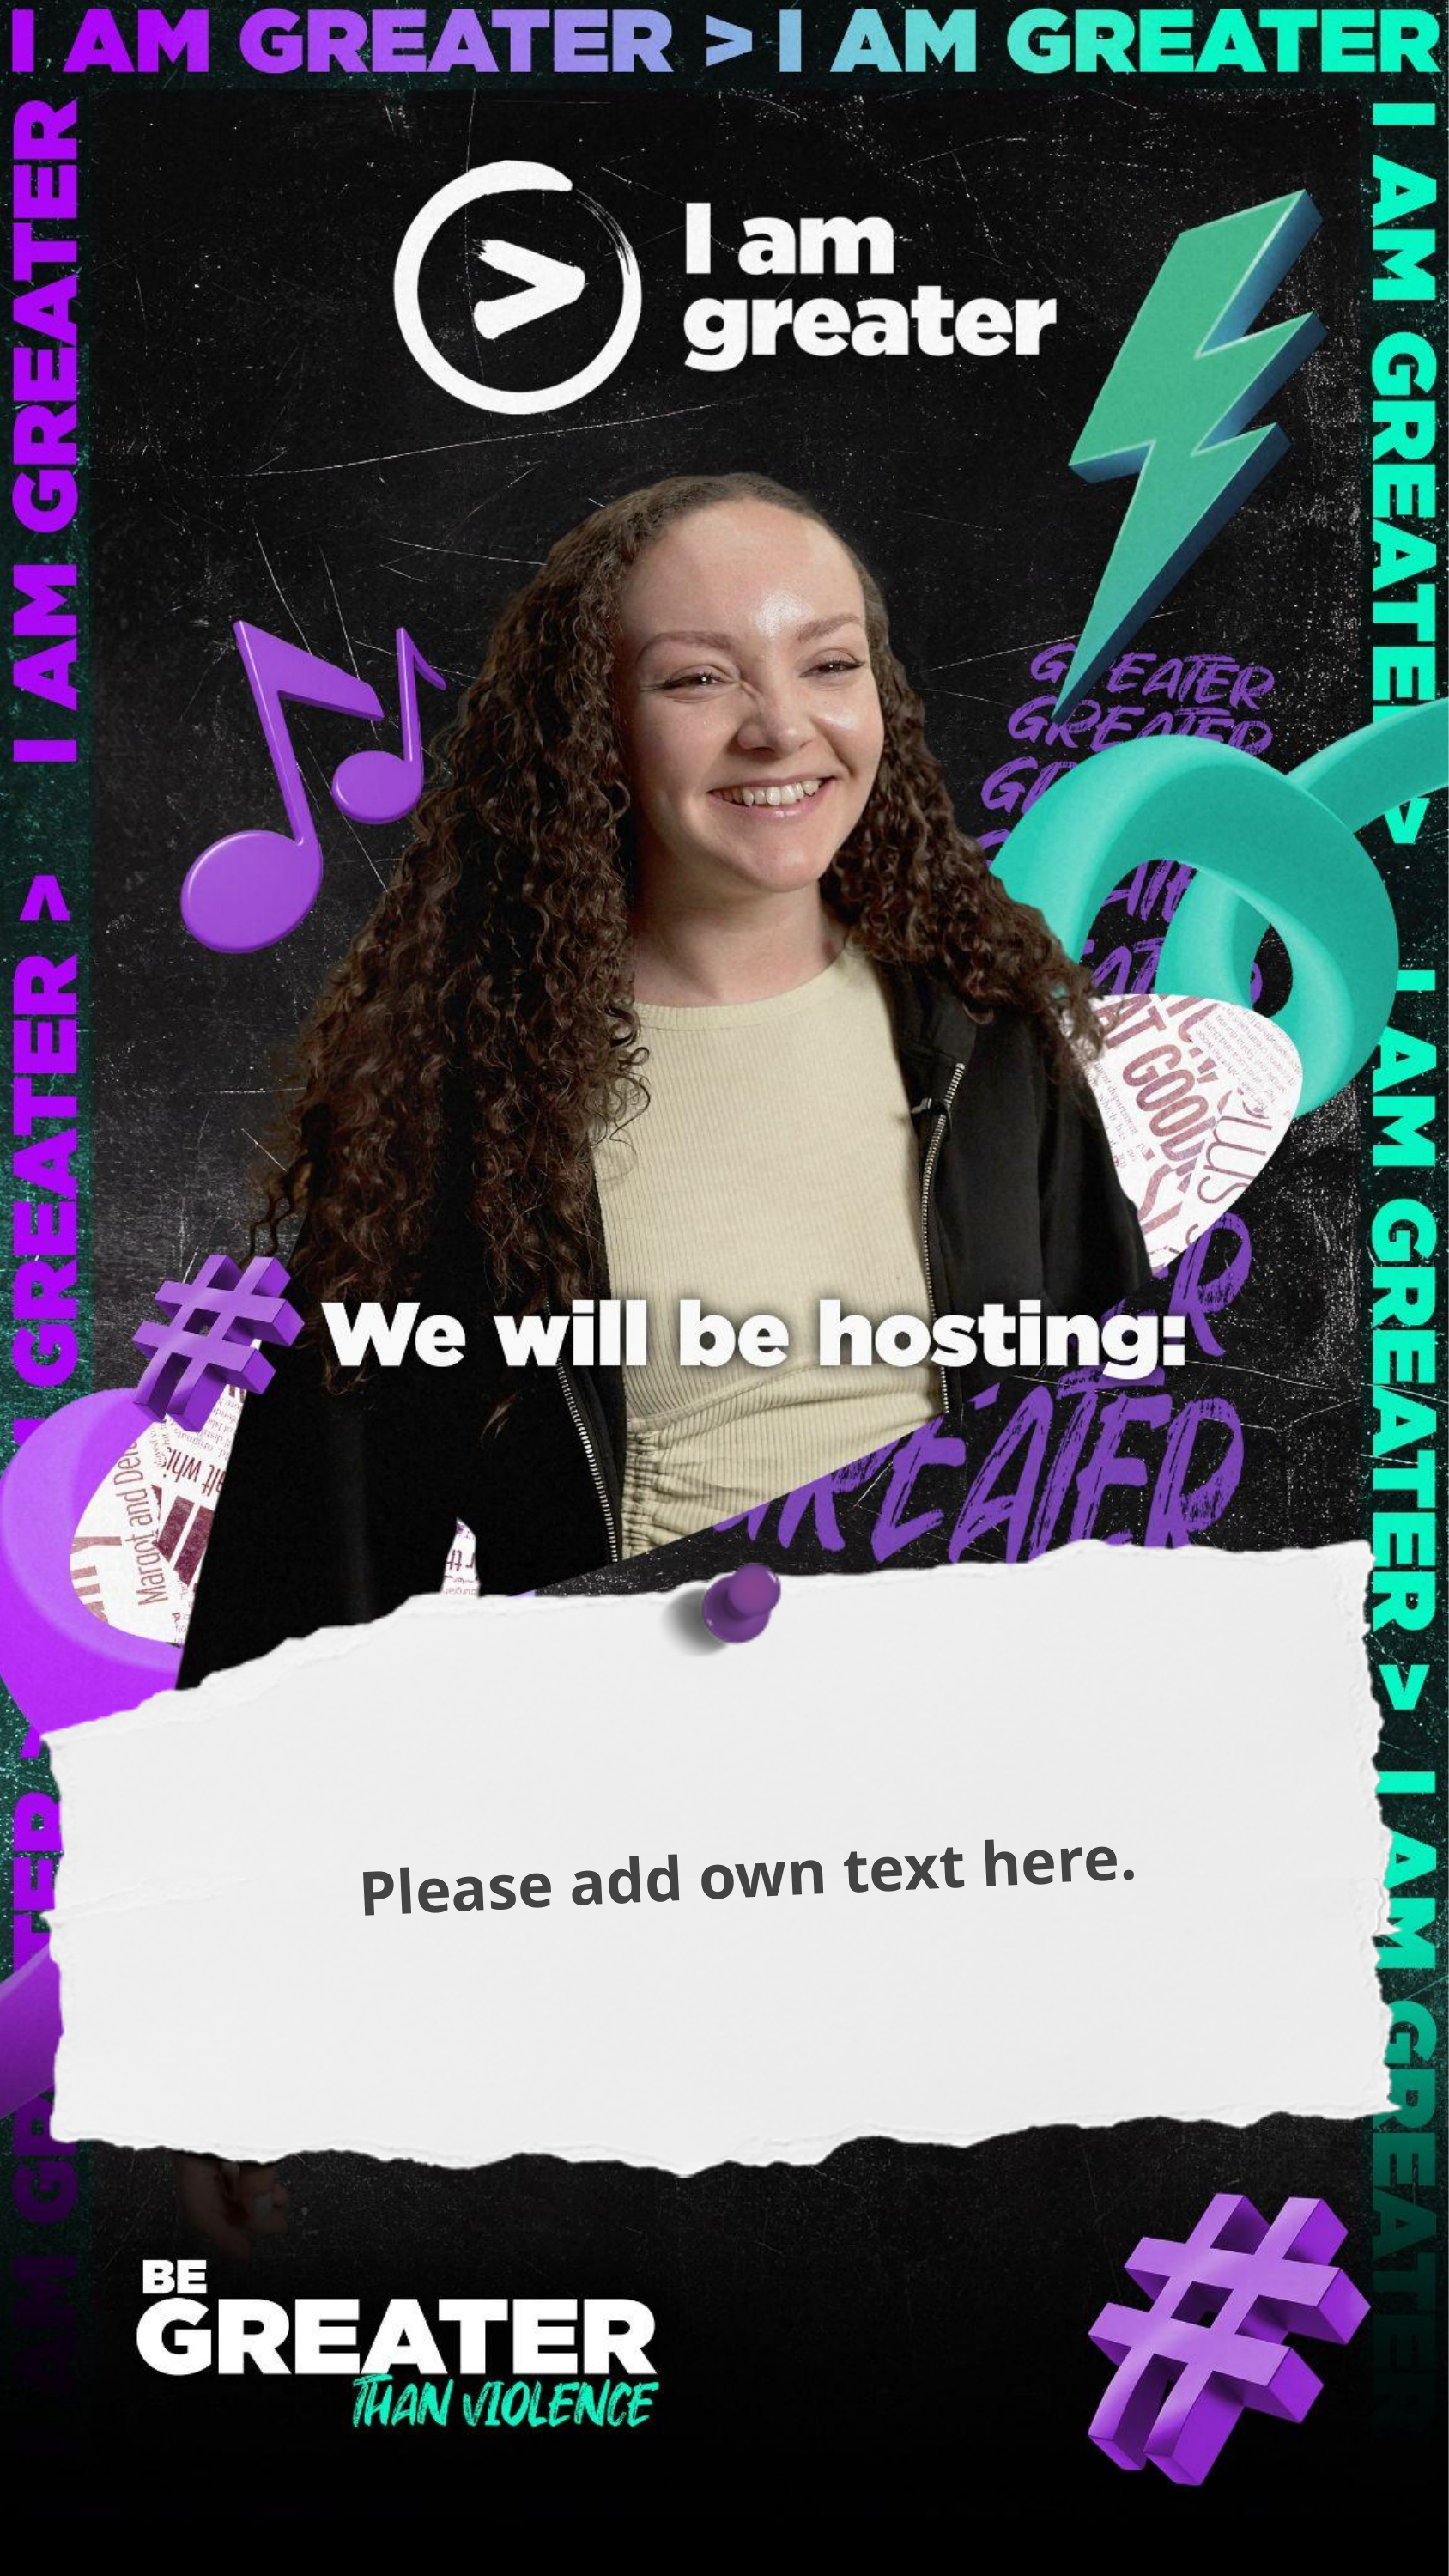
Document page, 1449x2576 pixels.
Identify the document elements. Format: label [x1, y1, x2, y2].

text_box [39, 1538, 1410, 2178]
picture [0, 0, 1449, 2576]
